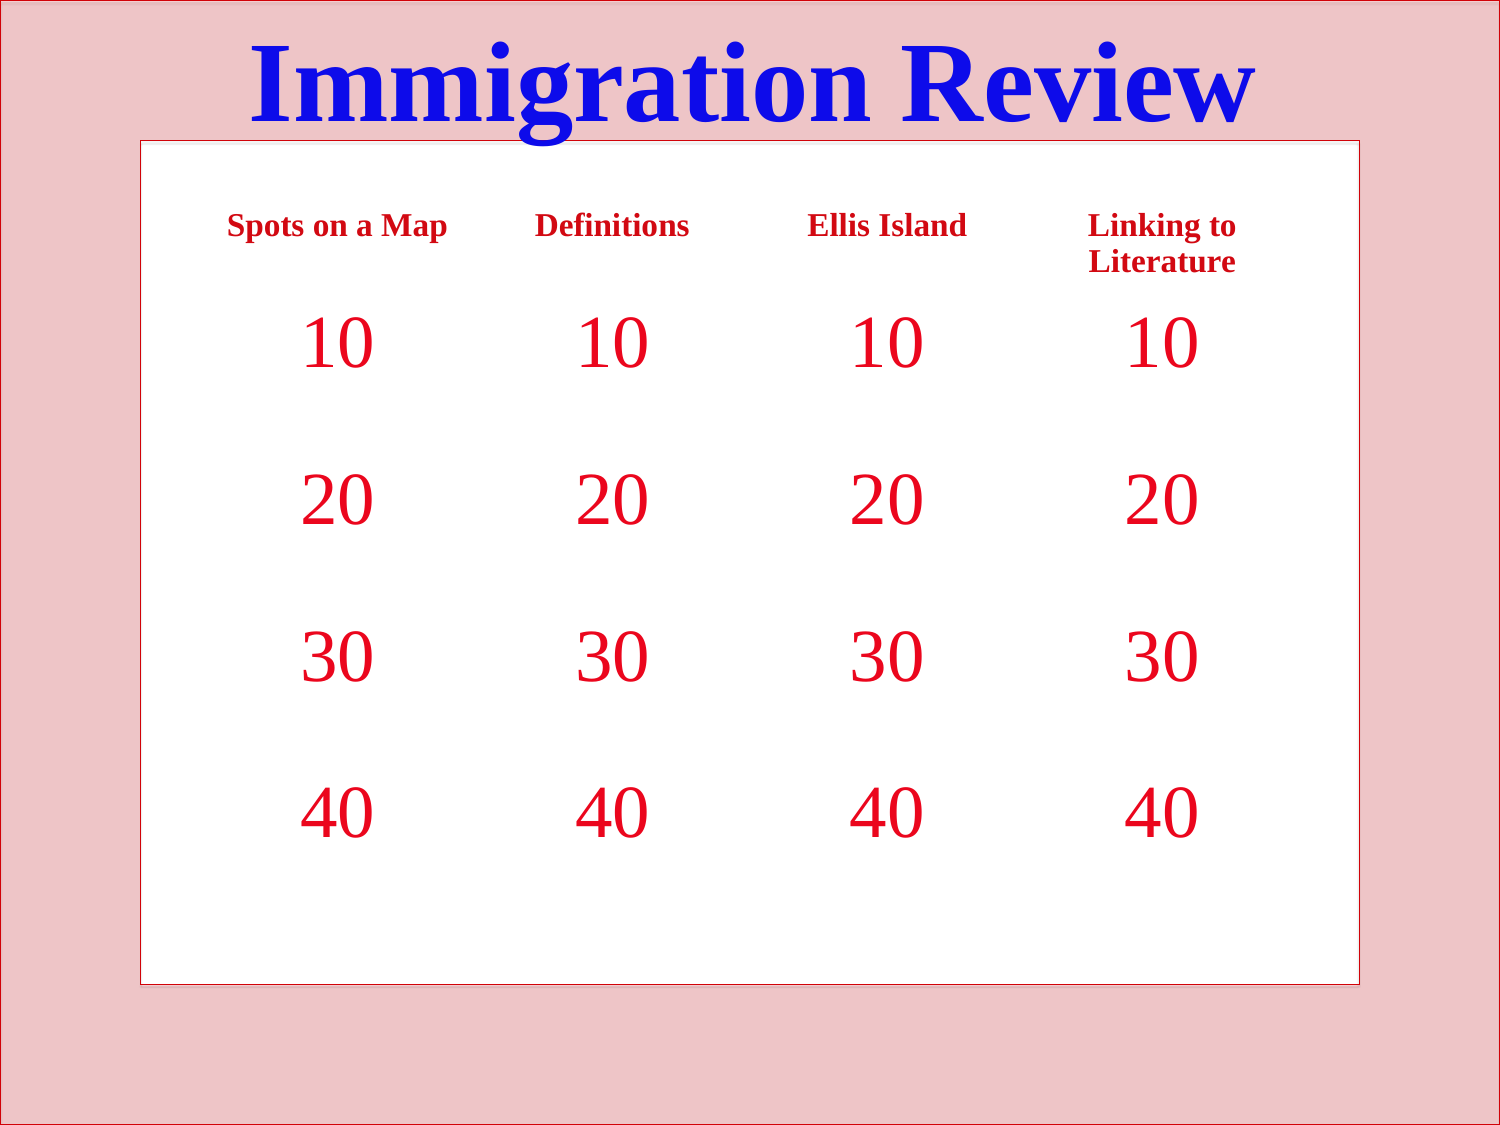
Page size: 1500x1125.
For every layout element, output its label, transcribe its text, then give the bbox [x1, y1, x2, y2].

table_cell 20 [1026, 451, 1299, 606]
table_cell 30 [751, 608, 1024, 763]
table_cell 20 [201, 451, 474, 606]
text_box Immigration Review [37, 0, 1450, 153]
table_cell 30 [476, 608, 749, 763]
table_cell 10 [751, 295, 1024, 449]
table_cell 30 [201, 608, 474, 763]
table_cell 40 [476, 764, 749, 919]
table_cell 40 [751, 764, 1024, 919]
table_cell 10 [476, 295, 749, 449]
table_cell 40 [1026, 764, 1299, 919]
table_cell 40 [201, 764, 474, 919]
table_cell 20 [751, 451, 1024, 606]
table_cell 10 [201, 295, 474, 449]
table_cell 10 [1026, 295, 1299, 449]
table_cell 20 [476, 451, 749, 606]
table_header Spots on a Map [201, 200, 474, 293]
table_cell 30 [1026, 608, 1299, 763]
table_header Ellis Island [751, 200, 1024, 293]
table_header Definitions [476, 200, 749, 293]
table_header Linking to Literature [1026, 200, 1299, 293]
text_box [0, 0, 1500, 1125]
